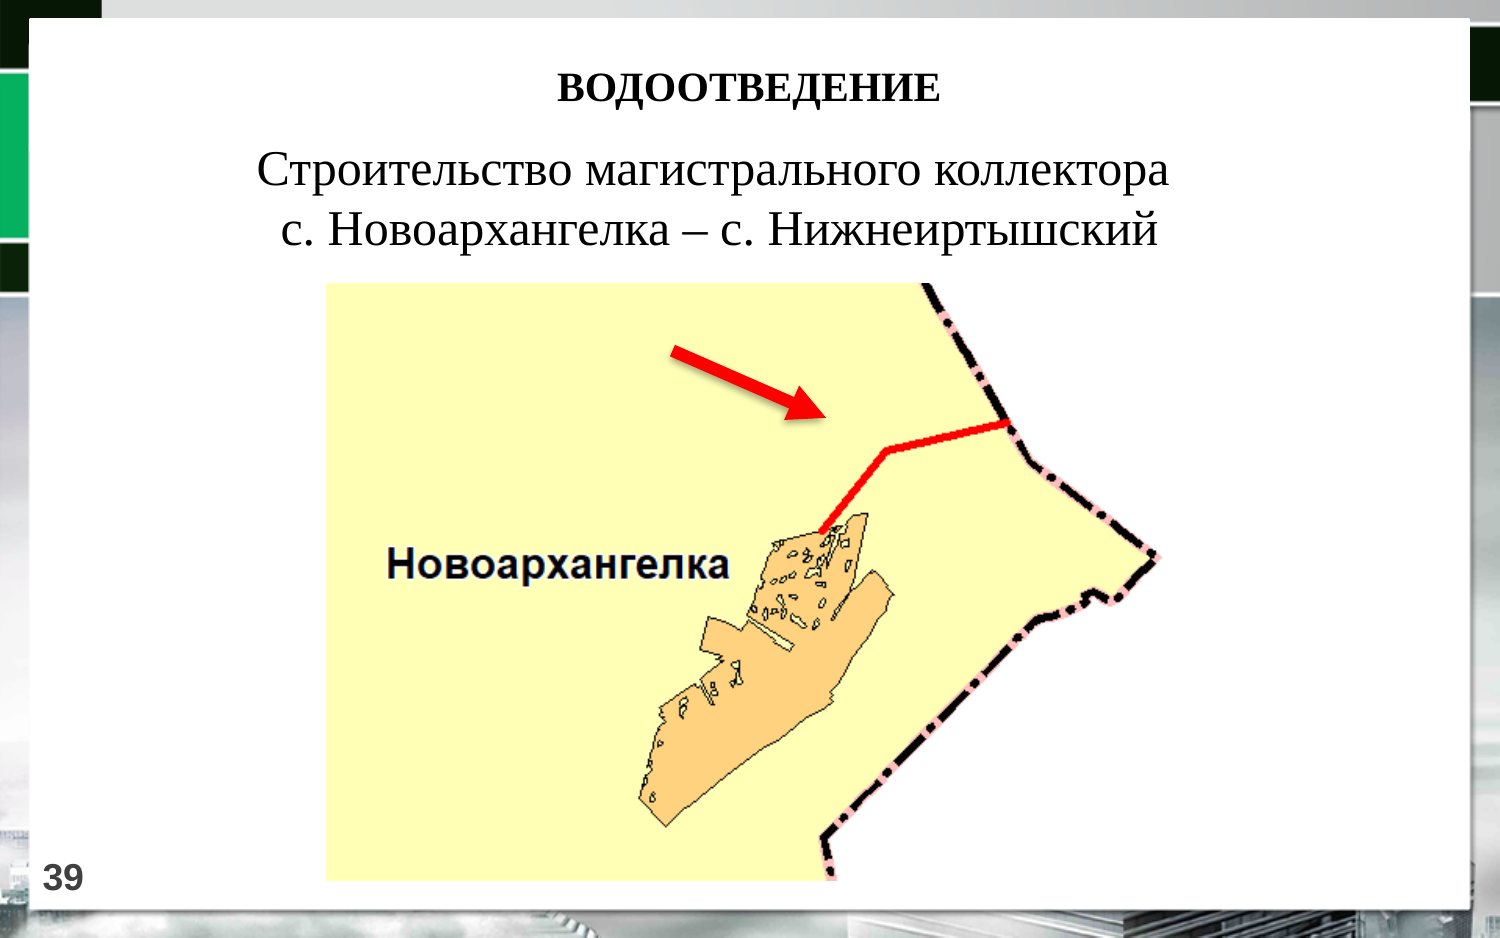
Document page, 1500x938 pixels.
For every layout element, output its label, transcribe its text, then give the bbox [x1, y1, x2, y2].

picture [0, 0, 1500, 938]
text_box ВОДООТВЕДЕНИЕ [374, 52, 1125, 117]
text_box [29, 18, 1470, 152]
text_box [672, 350, 827, 418]
text_box Строительство магистрального коллектора с. Новоархангелка – с. Нижнеиртышский [0, 127, 1440, 232]
text_box 39 [27, 845, 99, 905]
